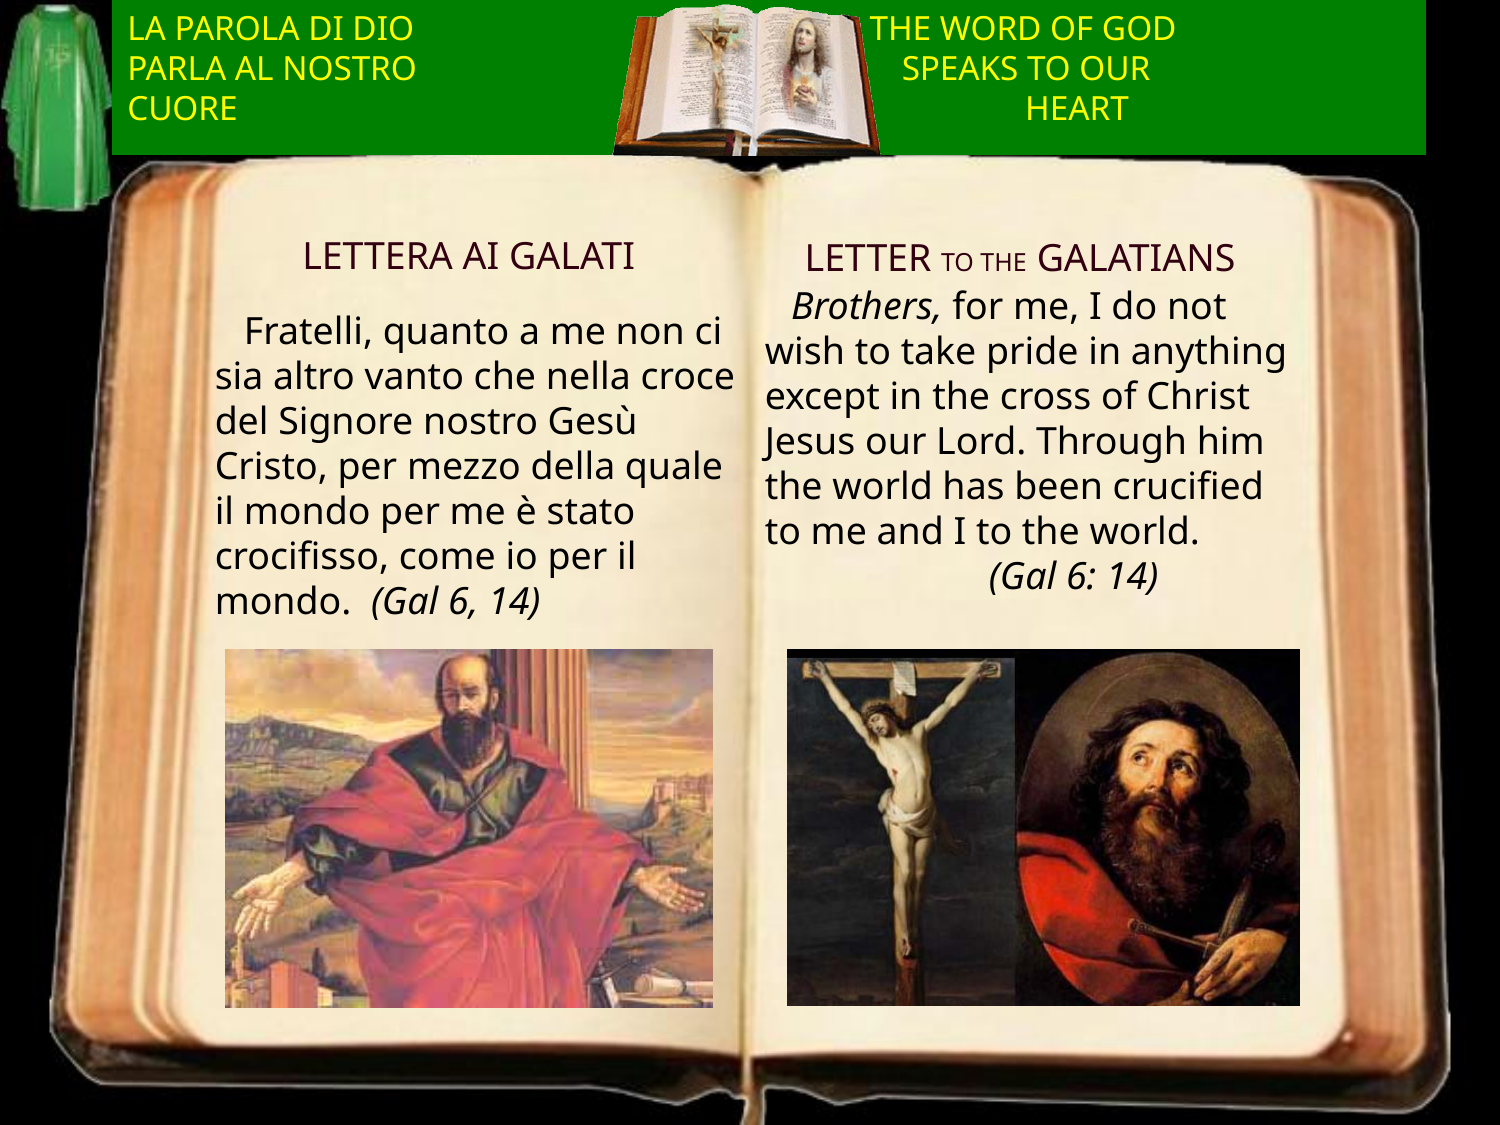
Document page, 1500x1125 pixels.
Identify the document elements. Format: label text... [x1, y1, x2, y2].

text_box LA PAROLA DI DIO THE WORD OF GOD PARLA AL NOSTRO SPEAKS TO OUR CUORE HEART [888, 0, 1425, 155]
text_box LETTERA AI GALATI [212, 224, 725, 285]
text_box LA PAROLA DI DIO THE WORD OF GOD PARLA AL NOSTRO SPEAKS TO OUR CUORE HEART [112, 0, 612, 155]
text_box Brothers, for me, I do not wish to take pride in anything except in the cross of Christ Jesus our Lord. Through him the world has been crucified to me and I to the world. (Gal 6: 14) [750, 274, 1313, 605]
title LETTER TO THE GALATIANS [737, 212, 1313, 299]
picture [0, 0, 1500, 1125]
text_box Fratelli, quanto a me non ci sia altro vanto che nella croce del Signore nostro Gesù Cristo, per mezzo della quale il mondo per me è stato crocifisso, come io per il mondo. (Gal 6, 14) [200, 299, 763, 630]
